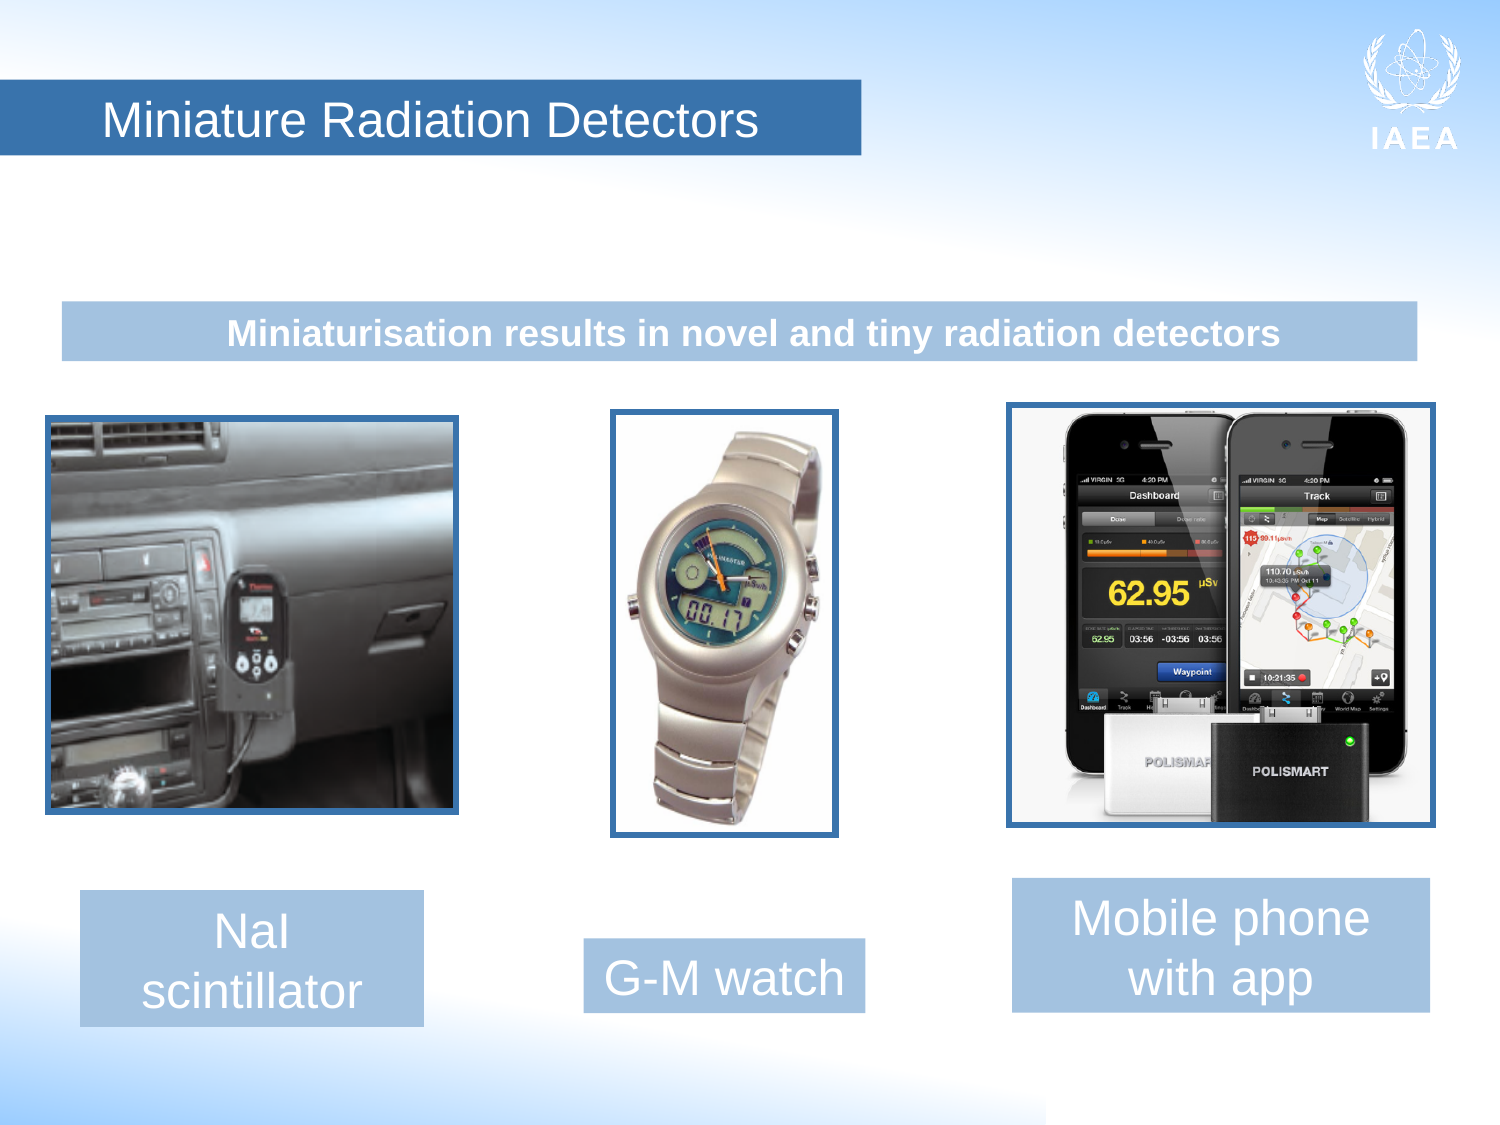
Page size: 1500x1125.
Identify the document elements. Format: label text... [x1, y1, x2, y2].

text_box NaI scintillator [80, 891, 424, 1026]
picture [1011, 407, 1431, 823]
picture [50, 421, 454, 809]
picture [1363, 29, 1461, 149]
text_box Miniature Radiation Detectors [0, 78, 863, 158]
text_box Mobile phone with app [1012, 877, 1431, 1013]
text_box G-M watch [583, 938, 866, 1014]
text_box Miniaturisation results in novel and tiny radiation detectors [61, 301, 1418, 362]
picture [616, 415, 833, 833]
